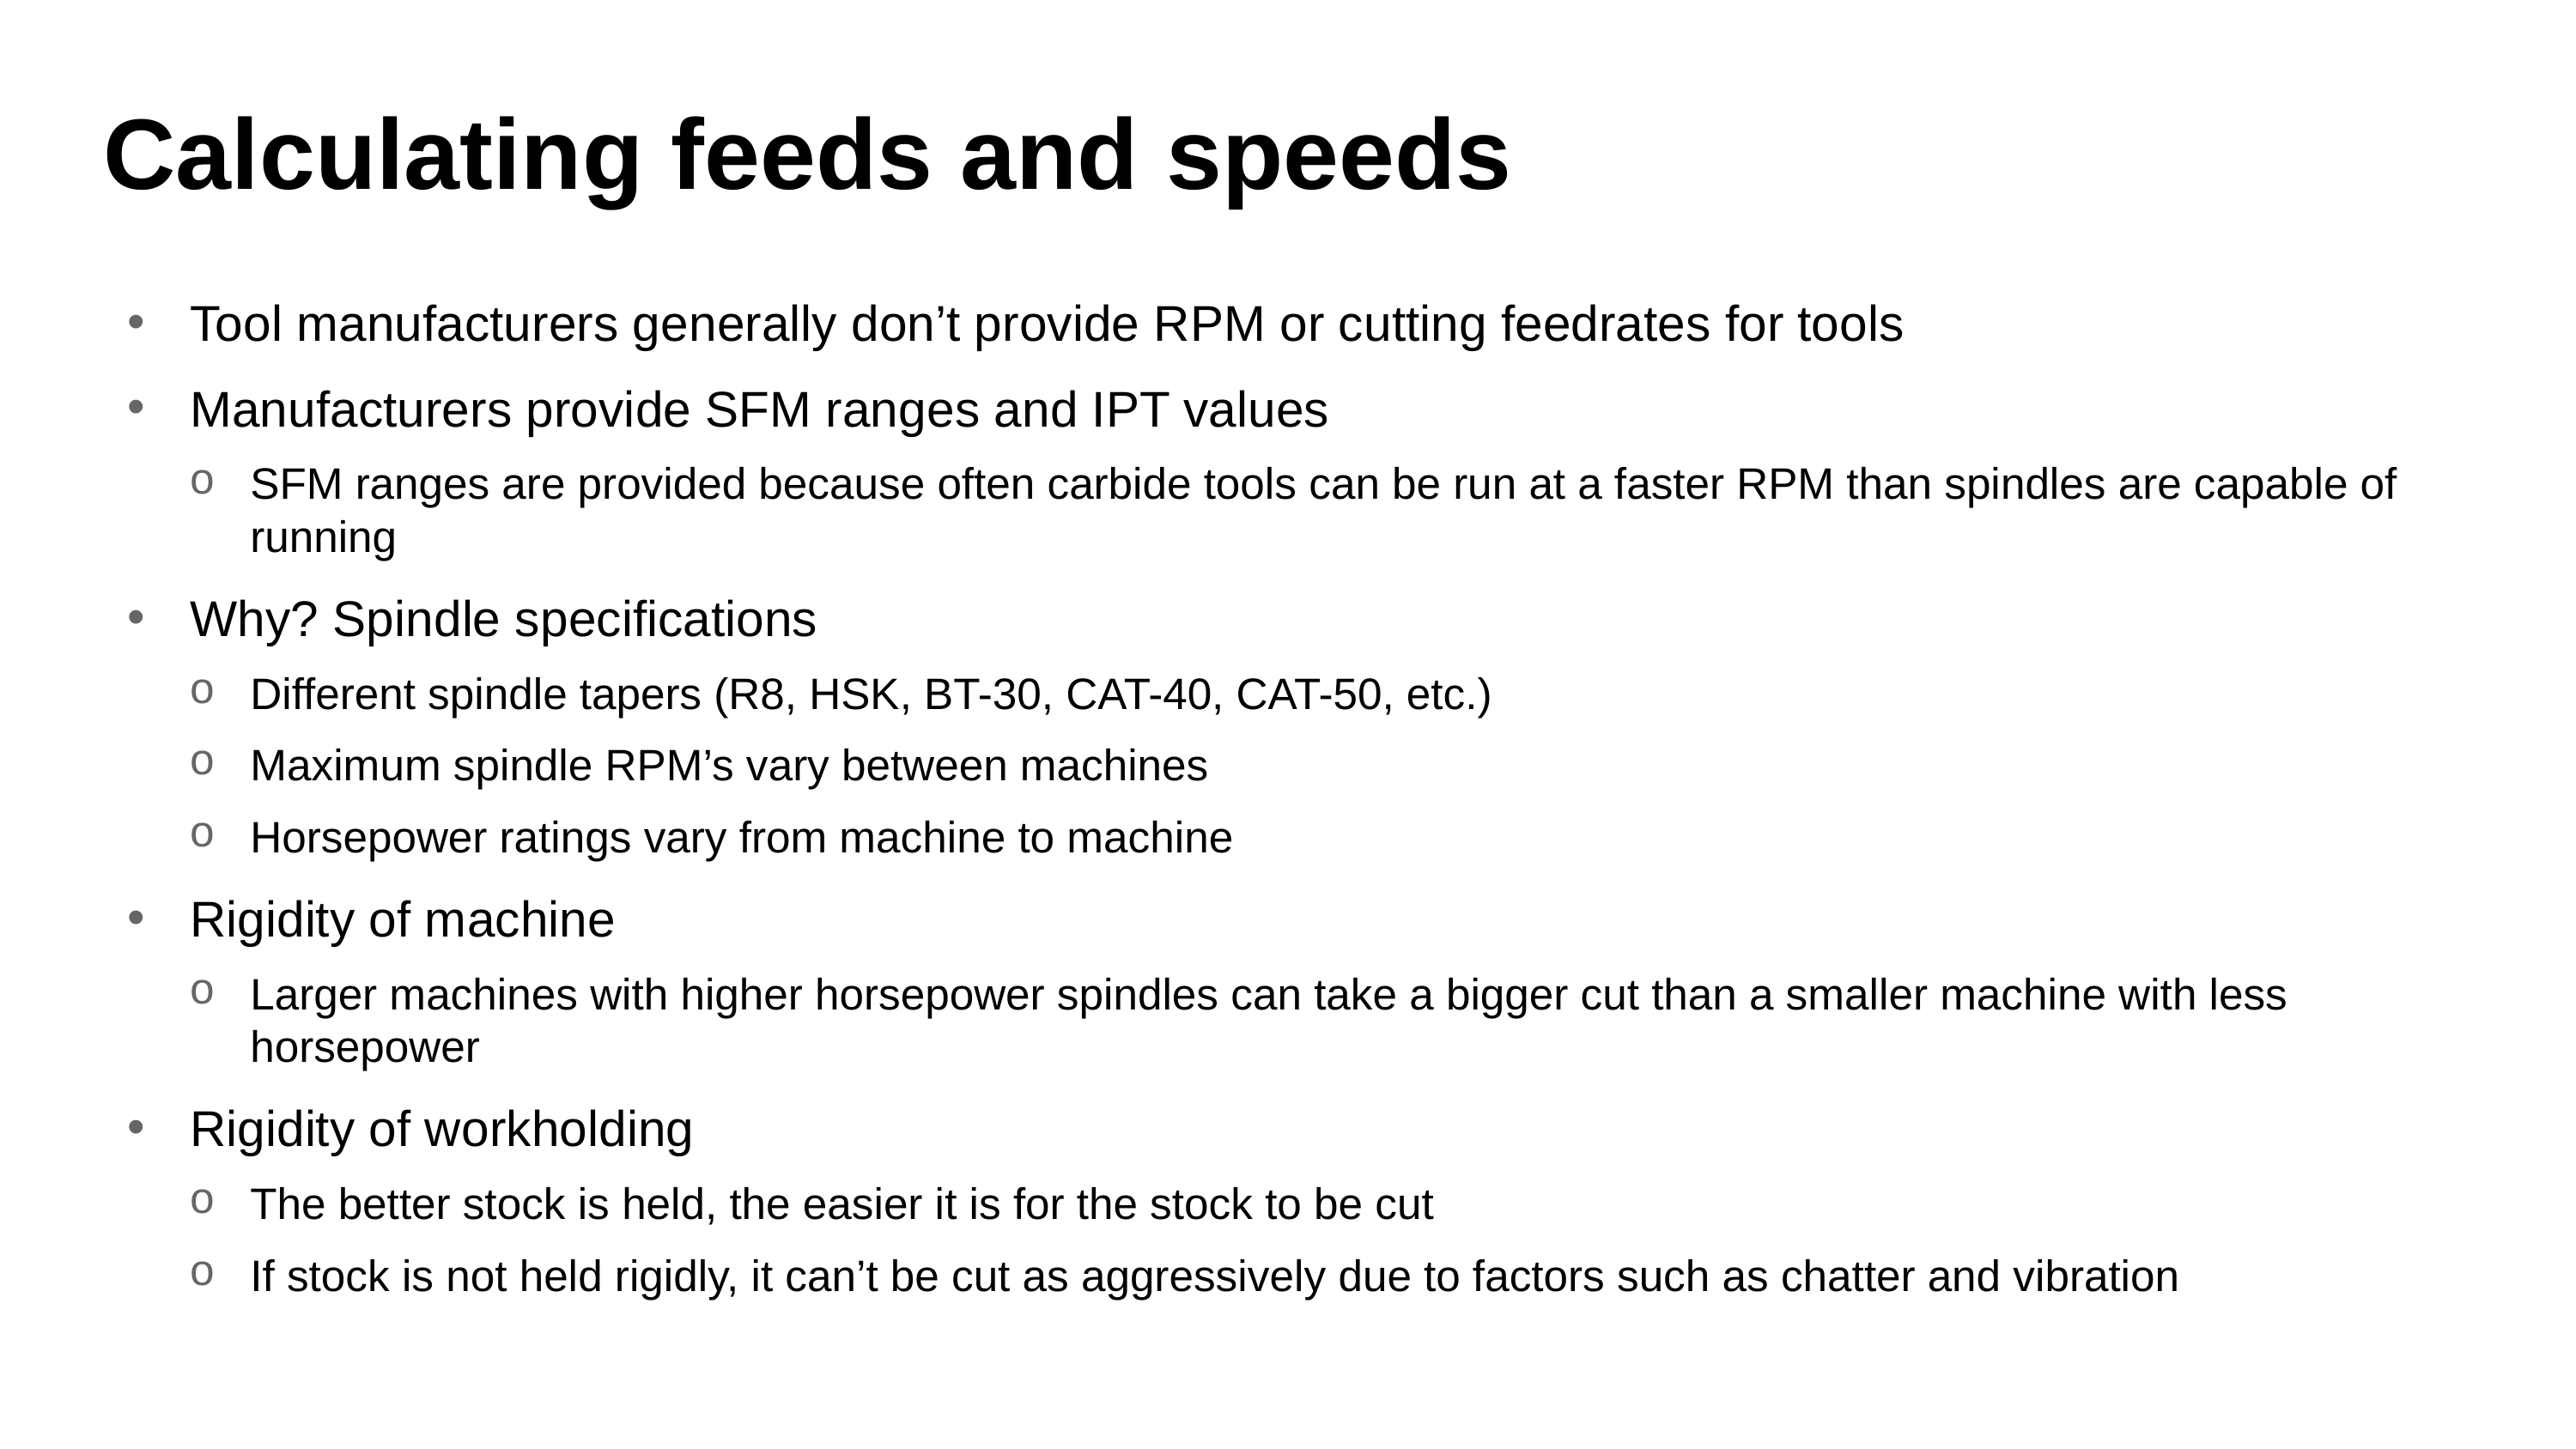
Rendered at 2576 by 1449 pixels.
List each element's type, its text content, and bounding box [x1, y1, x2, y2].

title Calculating feeds and speeds [103, 103, 2473, 345]
list Tool manufacturers generally don’t provide RPM or cutting feedrates for tools Manufacturers provide SFM ranges and IPT values SFM ranges are provided because often carbide tools can be run at a faster RPM than spindles are capable of running Why? Spindle specifications Different spindle tapers (R8, HSK, BT-30, CAT-40, CAT-50, etc.) Maximum spindle RPM’s vary between machines Horsepower ratings vary from machine to machine Rigidity of machine Larger machines with higher horsepower spindles can take a bigger cut than a smaller machine with less horsepower Rigidity of workholding The better stock is held, the easier it is for the stock to be cut If stock is not held rigidly, it can’t be cut as aggressively due to factors such as chatter and vibration [66, 290, 2435, 1302]
